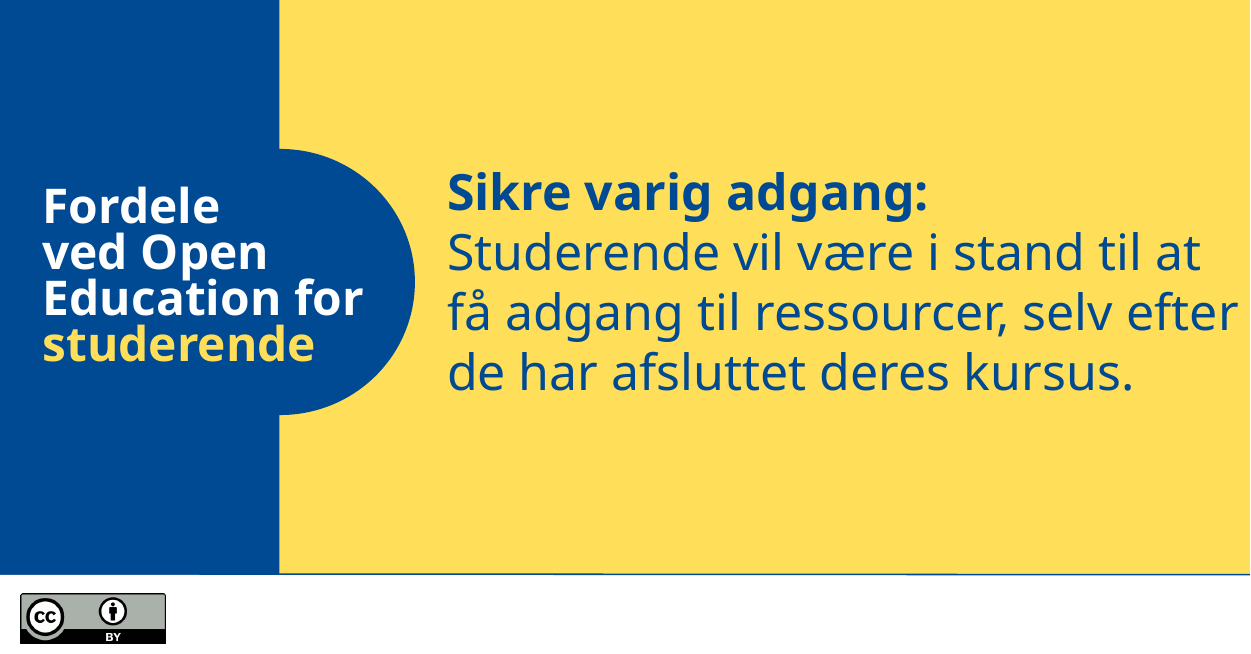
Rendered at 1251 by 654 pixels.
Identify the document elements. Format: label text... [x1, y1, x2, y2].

text_box [0, 582, 1250, 654]
picture [20, 592, 166, 645]
text_box [196, 386, 365, 416]
text_box Sikre varig adgang: Studerende vil være i stand til at få adgang til ressourcer, selv efter de har afsluttet deres kursus. [432, 145, 1250, 416]
text_box [0, 0, 280, 573]
text_box [206, 148, 355, 171]
text_box Fordele ved Open Education for studerende [27, 171, 415, 386]
